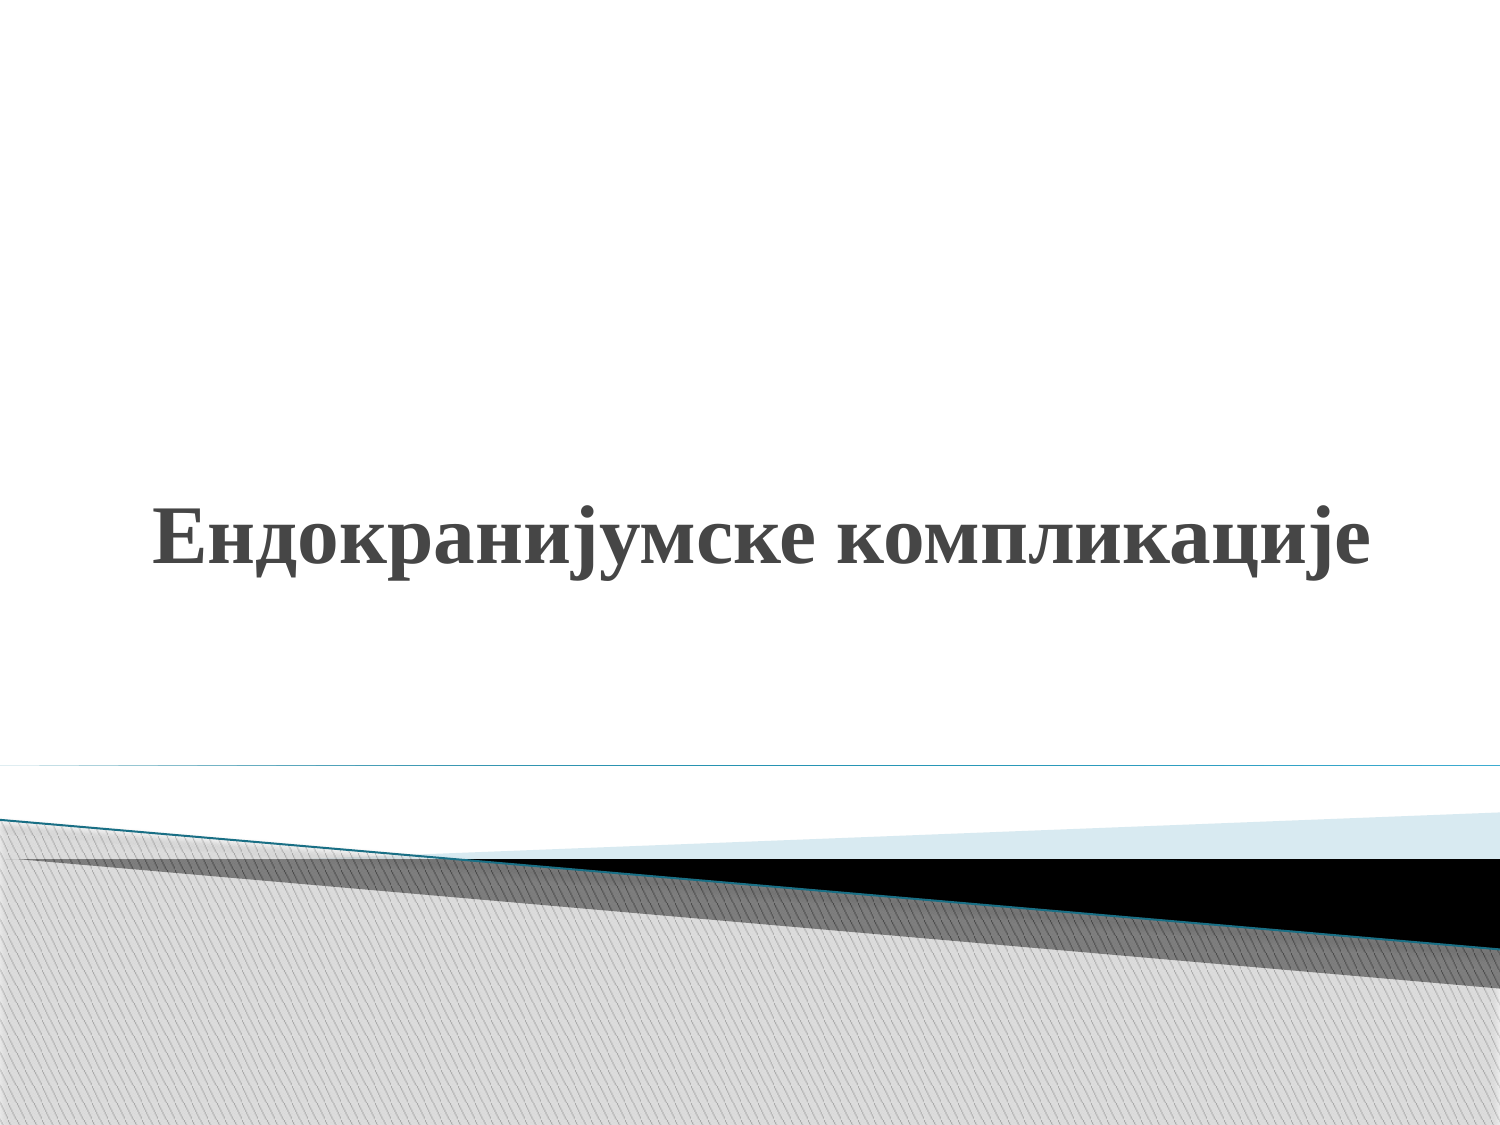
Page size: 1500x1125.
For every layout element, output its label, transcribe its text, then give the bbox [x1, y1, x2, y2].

title Ендокранијумске компликације [112, 287, 1388, 588]
picture [5, 859, 1500, 989]
